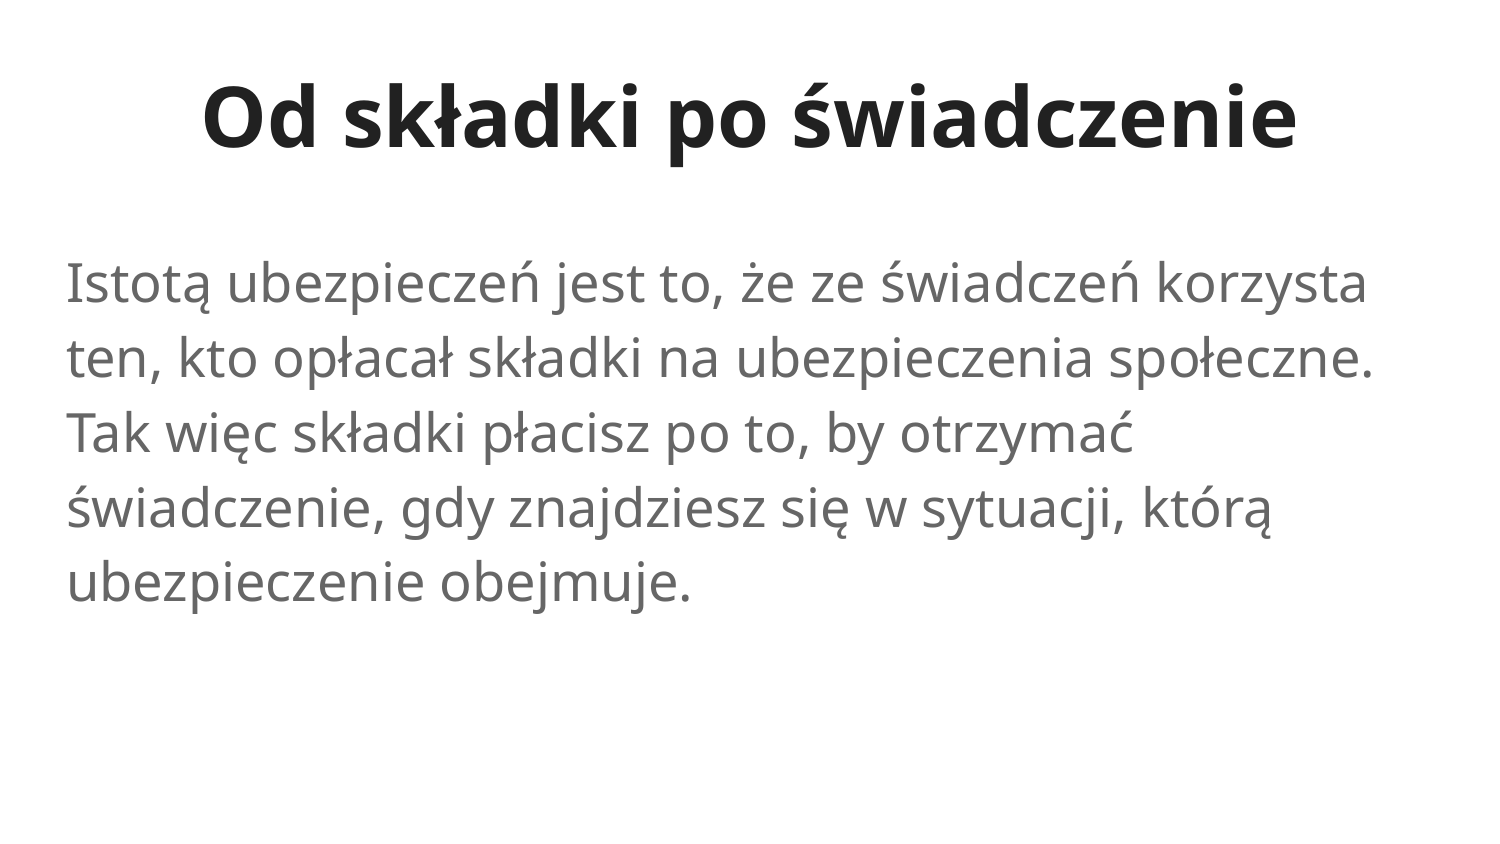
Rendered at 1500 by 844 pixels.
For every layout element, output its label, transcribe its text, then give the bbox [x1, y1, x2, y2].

title Od składki po świadczenie [51, 48, 1449, 180]
list Istotą ubezpieczeń jest to, że ze świadczeń korzysta ten, kto opłacał składki na ubezpieczenia społeczne. Tak więc składki płacisz po to, by otrzymać świadczenie, gdy znajdziesz się w sytuacji, którą ubezpieczenie obejmuje. [51, 223, 1449, 750]
